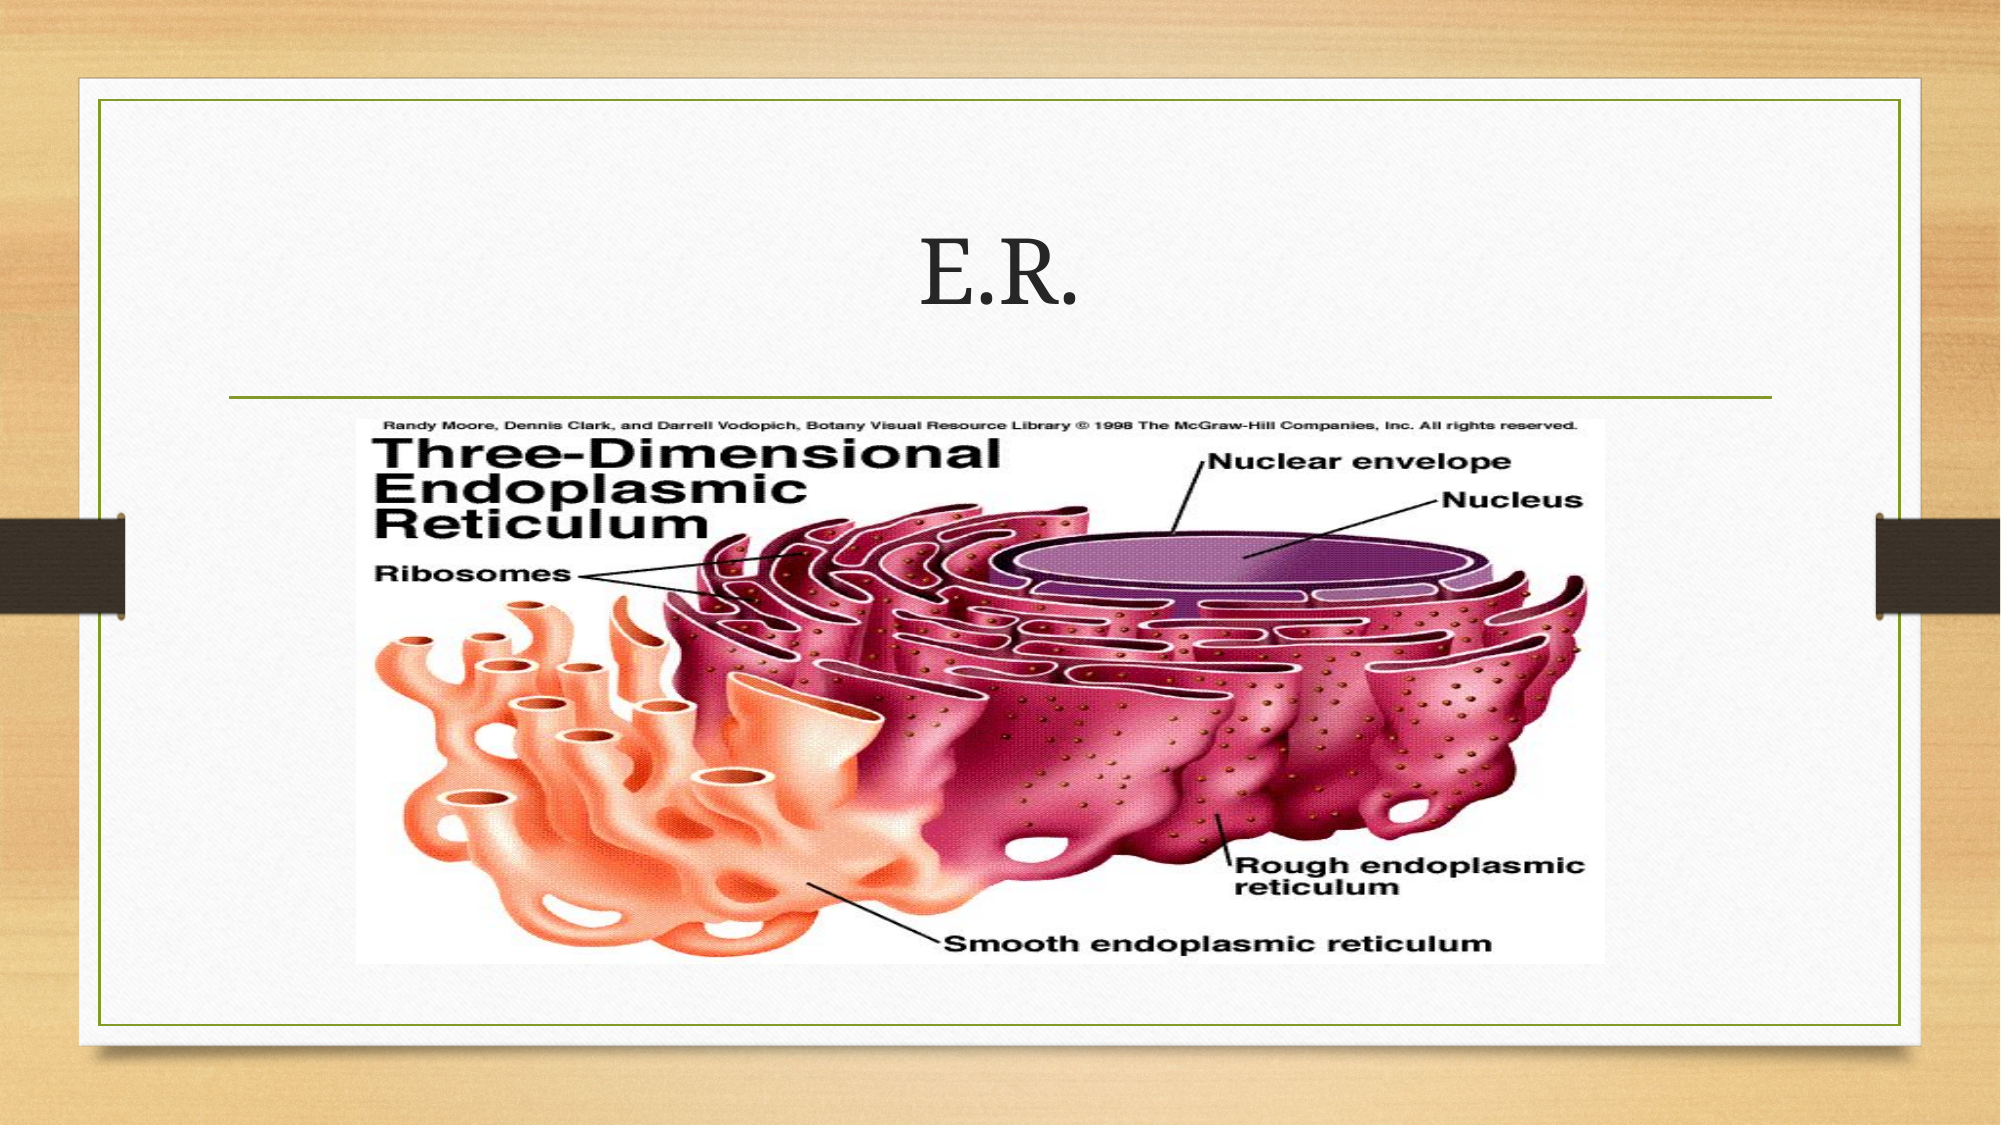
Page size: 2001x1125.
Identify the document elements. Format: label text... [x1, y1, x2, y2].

picture [0, 0, 2001, 1125]
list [356, 419, 1606, 964]
title E.R. [212, 161, 1788, 375]
